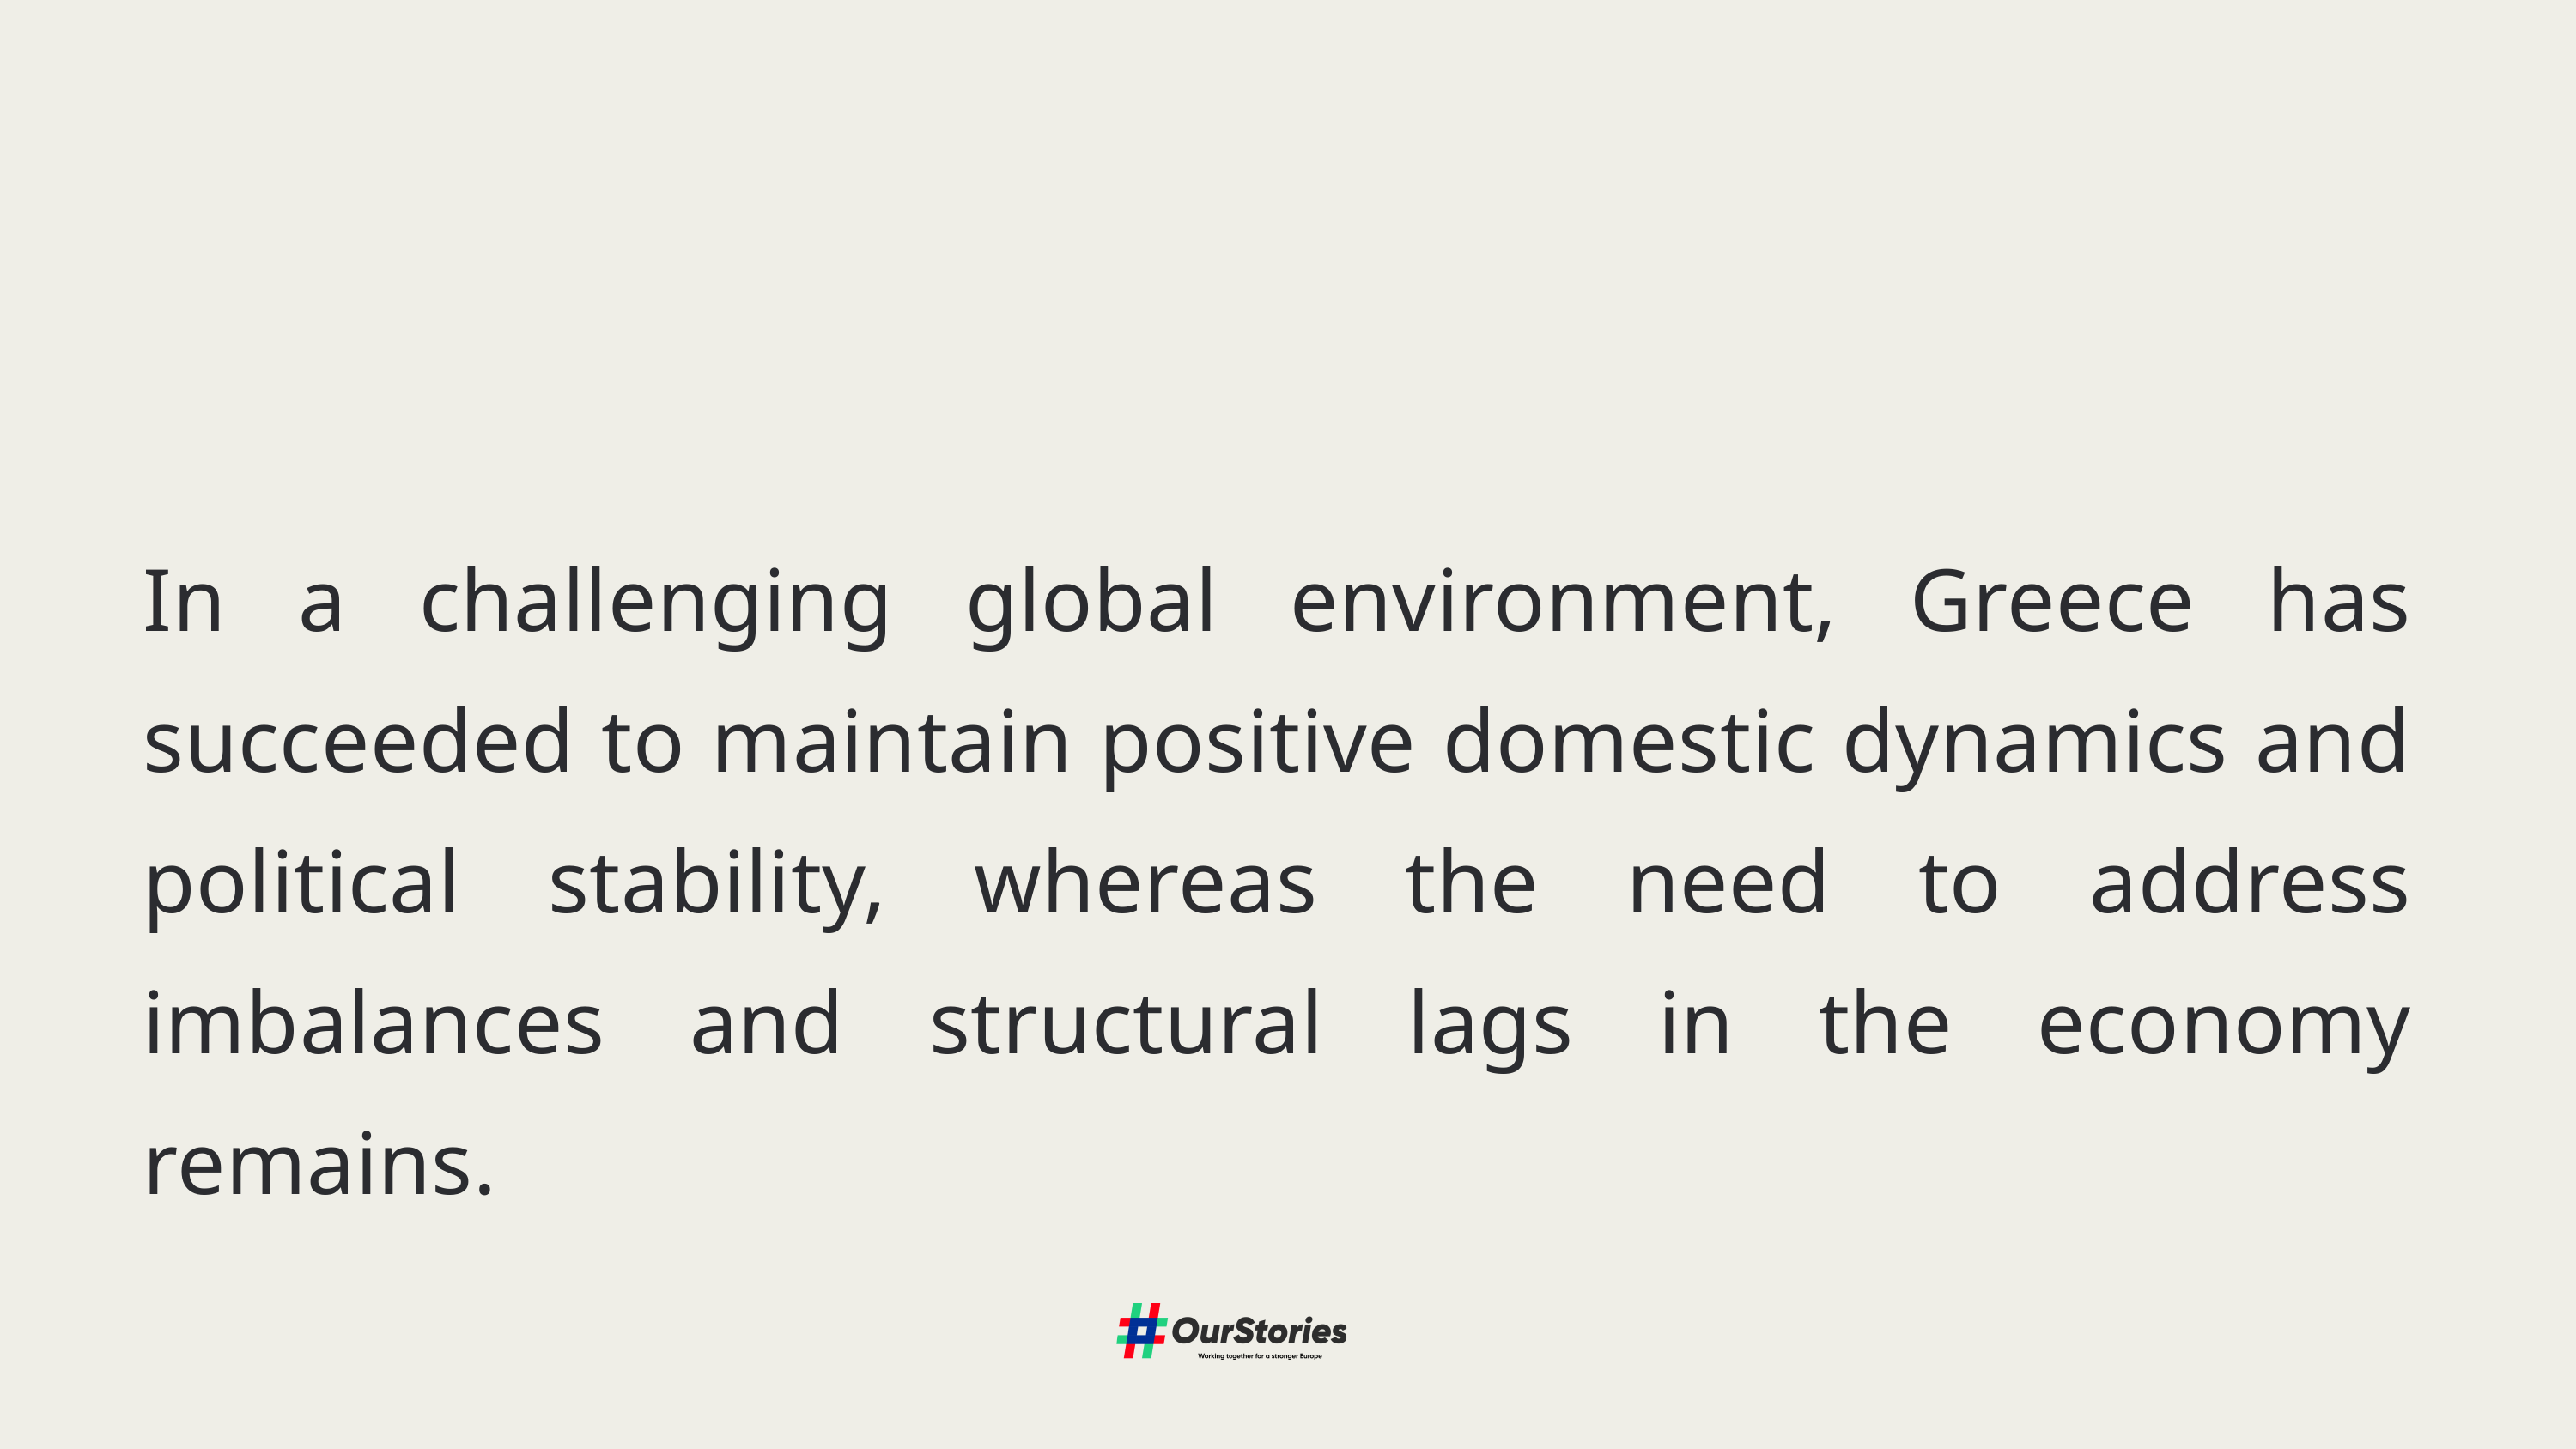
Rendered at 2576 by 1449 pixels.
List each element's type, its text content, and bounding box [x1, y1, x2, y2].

text_box In a challenging global environment, Greece has succeeded to maintain positive domestic dynamics and political stability, whereas the need to address imbalances and structural lags in the economy remains. [143, 507, 2415, 1211]
text_box [1116, 1303, 1347, 1360]
